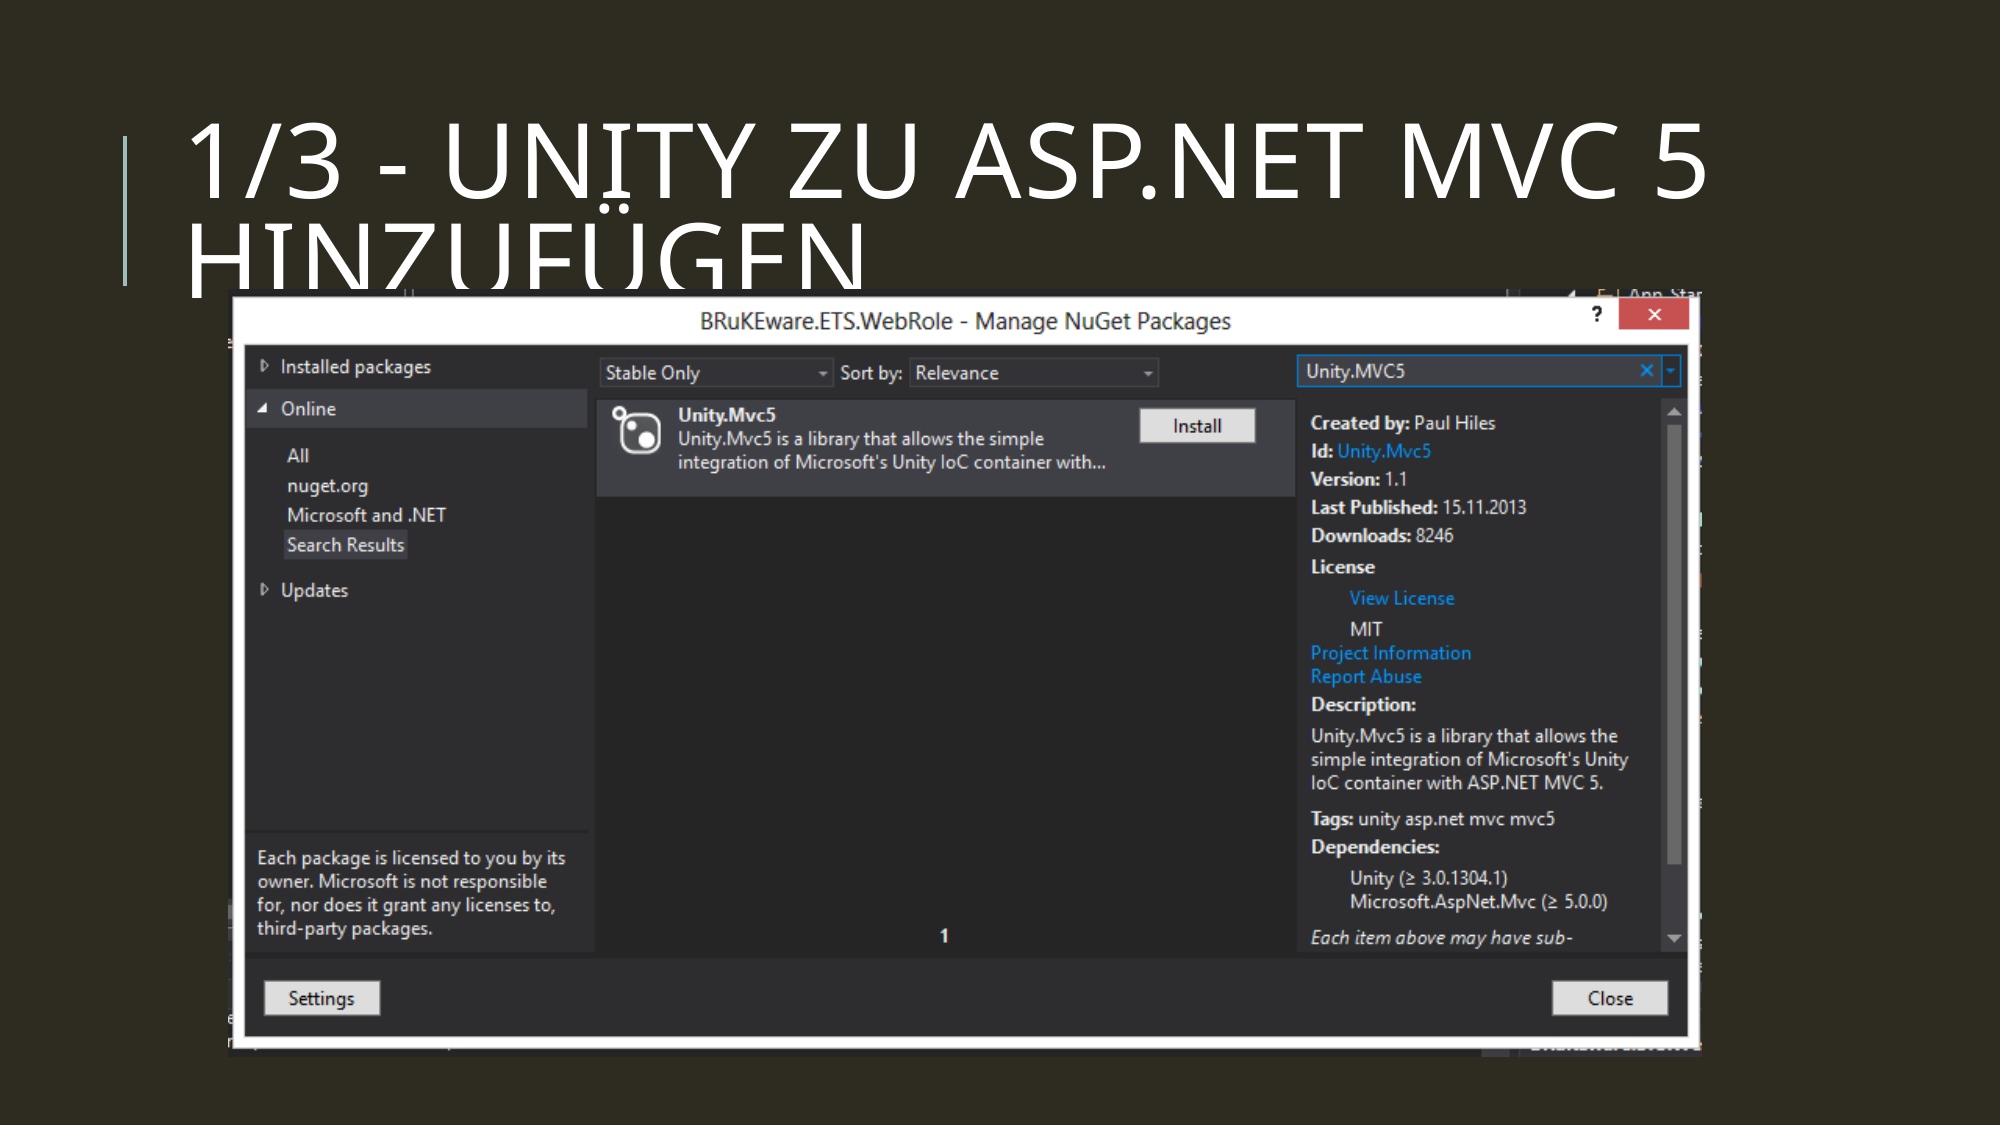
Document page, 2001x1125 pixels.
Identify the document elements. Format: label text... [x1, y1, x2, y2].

title 1/3 - Unity zu ASP.NET MVC 5 hinzufügen [168, 96, 1763, 342]
picture [228, 289, 1703, 1057]
